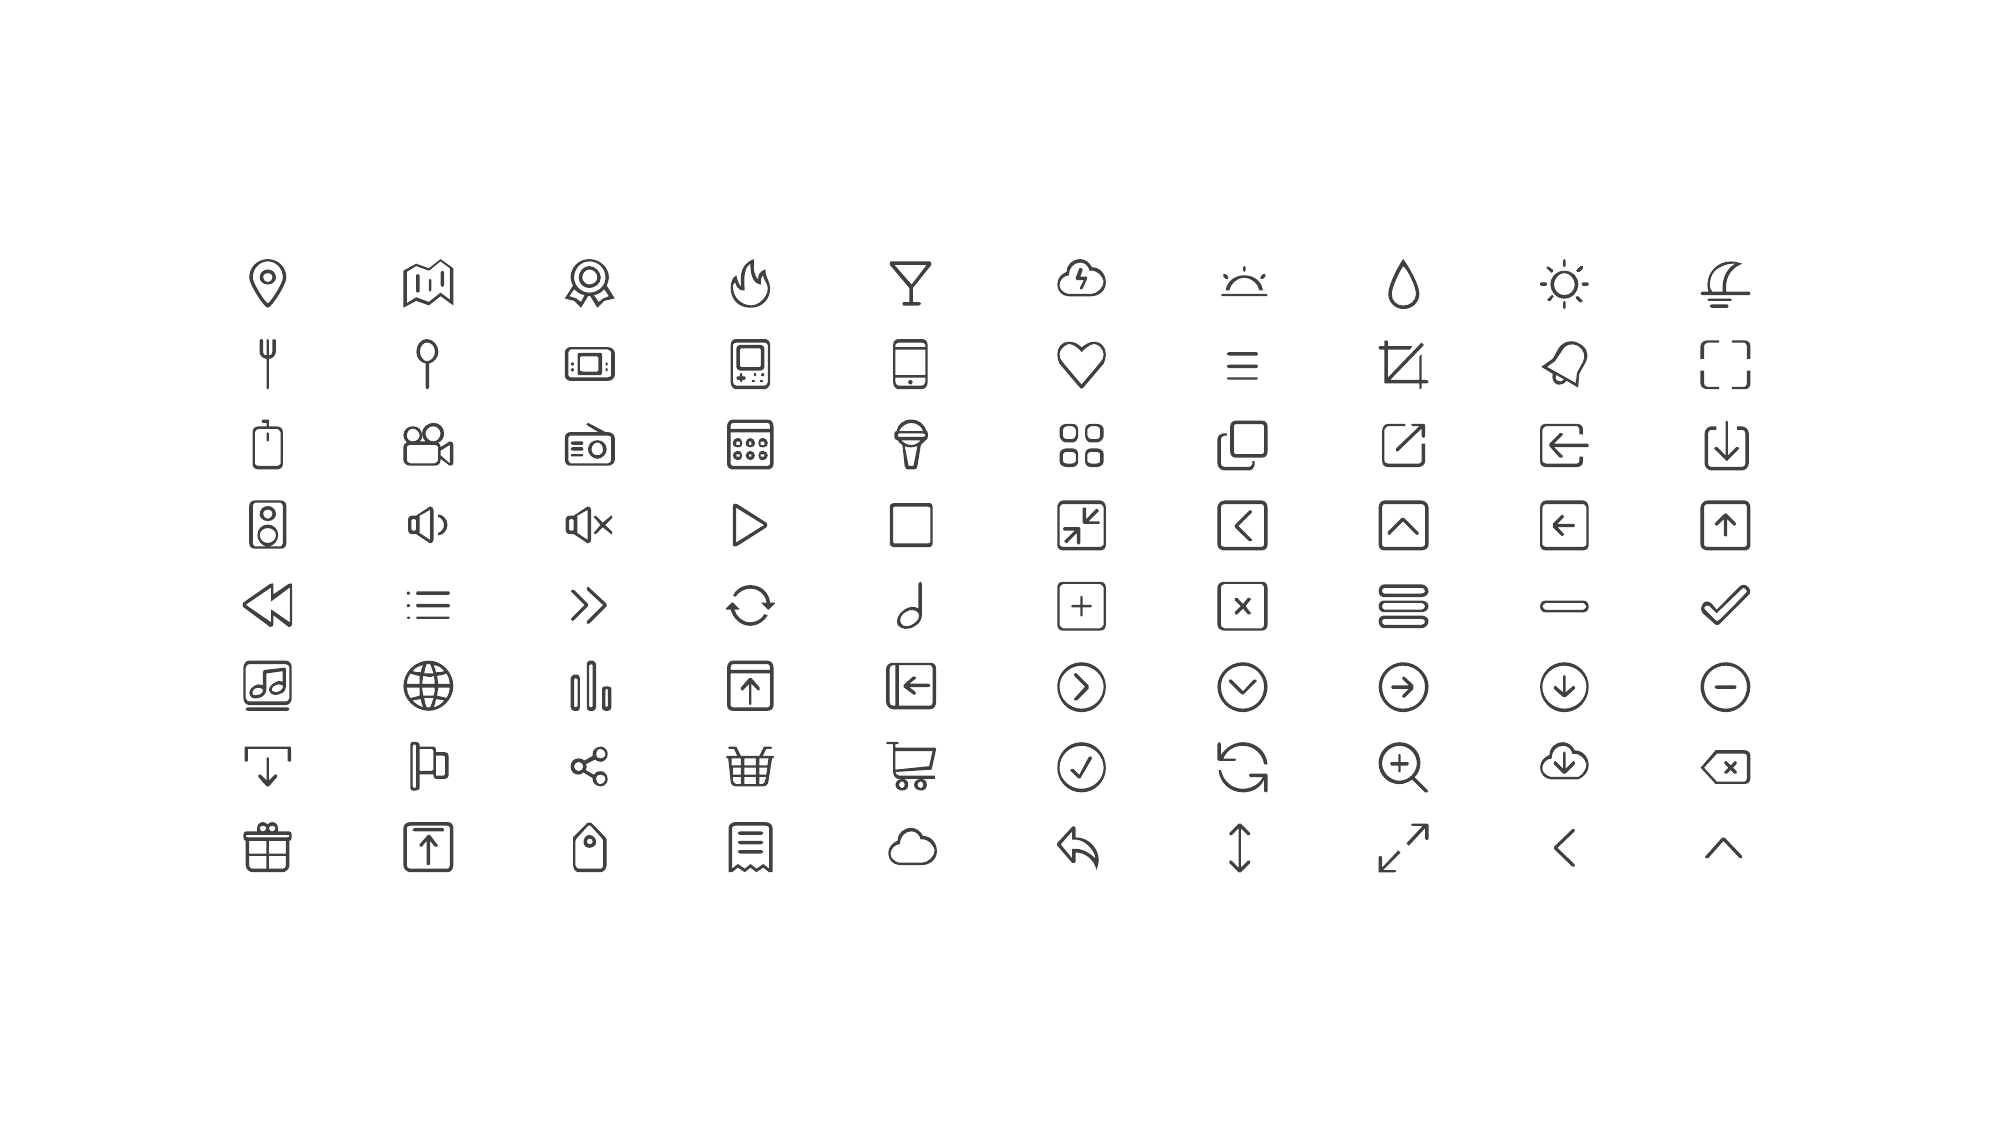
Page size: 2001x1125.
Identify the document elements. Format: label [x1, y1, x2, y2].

text_box [1229, 823, 1251, 873]
text_box [886, 662, 937, 710]
text_box [1540, 423, 1583, 468]
text_box [1701, 584, 1751, 626]
text_box [243, 822, 292, 873]
text_box [730, 339, 771, 390]
text_box [564, 422, 615, 466]
text_box [570, 589, 589, 622]
text_box [1085, 448, 1104, 468]
text_box [416, 339, 439, 390]
text_box [258, 757, 278, 787]
text_box [893, 339, 928, 390]
text_box [725, 746, 775, 787]
text_box [564, 259, 615, 308]
text_box [1378, 584, 1429, 598]
text_box [416, 603, 450, 608]
text_box [438, 514, 448, 536]
text_box [244, 746, 292, 762]
text_box [408, 506, 434, 544]
text_box [573, 822, 607, 873]
text_box [1554, 829, 1575, 867]
text_box [1085, 423, 1104, 443]
text_box [1382, 423, 1426, 468]
text_box [889, 261, 932, 306]
text_box [565, 506, 592, 544]
text_box [1547, 270, 1579, 301]
text_box [730, 259, 771, 308]
text_box [1406, 823, 1429, 846]
text_box [1714, 420, 1740, 462]
text_box [1225, 275, 1263, 291]
text_box [1709, 304, 1729, 308]
text_box [1388, 259, 1420, 310]
text_box [242, 583, 293, 627]
text_box [1540, 662, 1589, 713]
text_box [727, 660, 774, 711]
text_box [1217, 581, 1268, 631]
text_box [1057, 500, 1106, 551]
text_box [249, 500, 287, 549]
text_box [570, 746, 608, 787]
text_box [403, 822, 454, 873]
text_box [1057, 742, 1106, 793]
text_box [1575, 296, 1583, 303]
text_box [725, 602, 768, 626]
text_box [593, 515, 613, 535]
text_box [403, 422, 454, 466]
text_box [888, 827, 937, 866]
text_box [403, 660, 454, 711]
text_box [245, 707, 290, 711]
text_box [889, 503, 933, 548]
text_box [1540, 600, 1589, 613]
text_box [1576, 266, 1583, 272]
text_box [1217, 433, 1255, 471]
text_box [1731, 340, 1751, 359]
text_box [1549, 433, 1589, 458]
text_box [1230, 420, 1268, 458]
text_box [733, 585, 776, 610]
text_box [1378, 615, 1429, 629]
text_box [1059, 448, 1079, 468]
text_box [896, 581, 922, 629]
text_box [1700, 340, 1720, 359]
text_box [602, 686, 612, 711]
text_box [1057, 341, 1106, 389]
text_box [1217, 500, 1268, 551]
text_box [1541, 341, 1588, 388]
text_box [249, 259, 287, 308]
text_box [416, 591, 450, 595]
text_box [732, 503, 768, 547]
text_box [1378, 600, 1429, 613]
text_box [586, 586, 607, 624]
text_box [243, 660, 292, 706]
text_box [1700, 662, 1751, 713]
text_box [894, 419, 928, 470]
text_box [1704, 426, 1749, 471]
text_box [1540, 500, 1589, 551]
text_box [1057, 259, 1106, 297]
text_box [410, 741, 449, 791]
text_box [1546, 266, 1553, 273]
text_box [1700, 261, 1751, 296]
text_box [1217, 662, 1268, 713]
text_box [1221, 293, 1268, 297]
text_box [1057, 581, 1106, 631]
text_box [1217, 742, 1268, 765]
text_box [1700, 370, 1720, 390]
text_box [1057, 826, 1099, 870]
text_box [1731, 370, 1751, 390]
text_box [570, 674, 580, 711]
text_box [727, 419, 774, 470]
text_box [1378, 850, 1401, 873]
text_box [1704, 837, 1743, 859]
text_box [1059, 423, 1079, 443]
text_box [586, 660, 597, 711]
text_box [252, 419, 283, 470]
text_box [1057, 662, 1106, 713]
text_box [886, 741, 937, 791]
text_box [1378, 340, 1429, 390]
text_box [1700, 500, 1751, 551]
text_box [728, 822, 773, 873]
text_box [403, 259, 454, 308]
text_box [259, 339, 276, 390]
text_box [1700, 750, 1751, 784]
text_box [564, 347, 615, 381]
text_box [1218, 770, 1268, 793]
text_box [1378, 500, 1429, 551]
text_box [1226, 364, 1258, 369]
text_box [1540, 742, 1589, 780]
text_box [1226, 352, 1258, 356]
text_box [1378, 662, 1429, 713]
text_box [1378, 742, 1429, 793]
